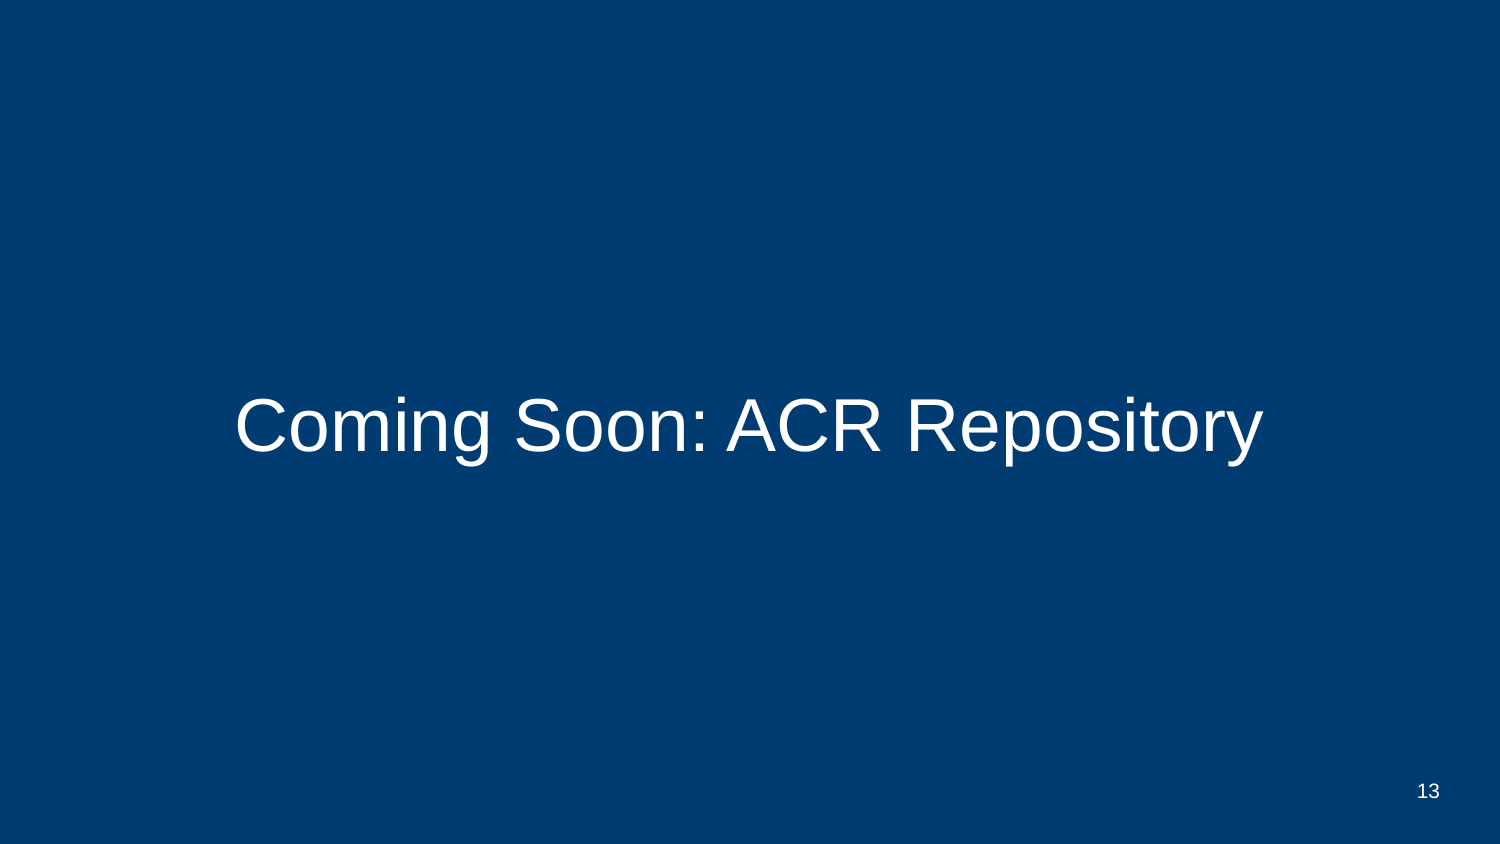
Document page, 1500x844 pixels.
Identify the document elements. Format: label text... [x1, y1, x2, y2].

slide_number 13 [1364, 757, 1455, 823]
title Coming Soon: ACR Repository [51, 227, 1449, 617]
